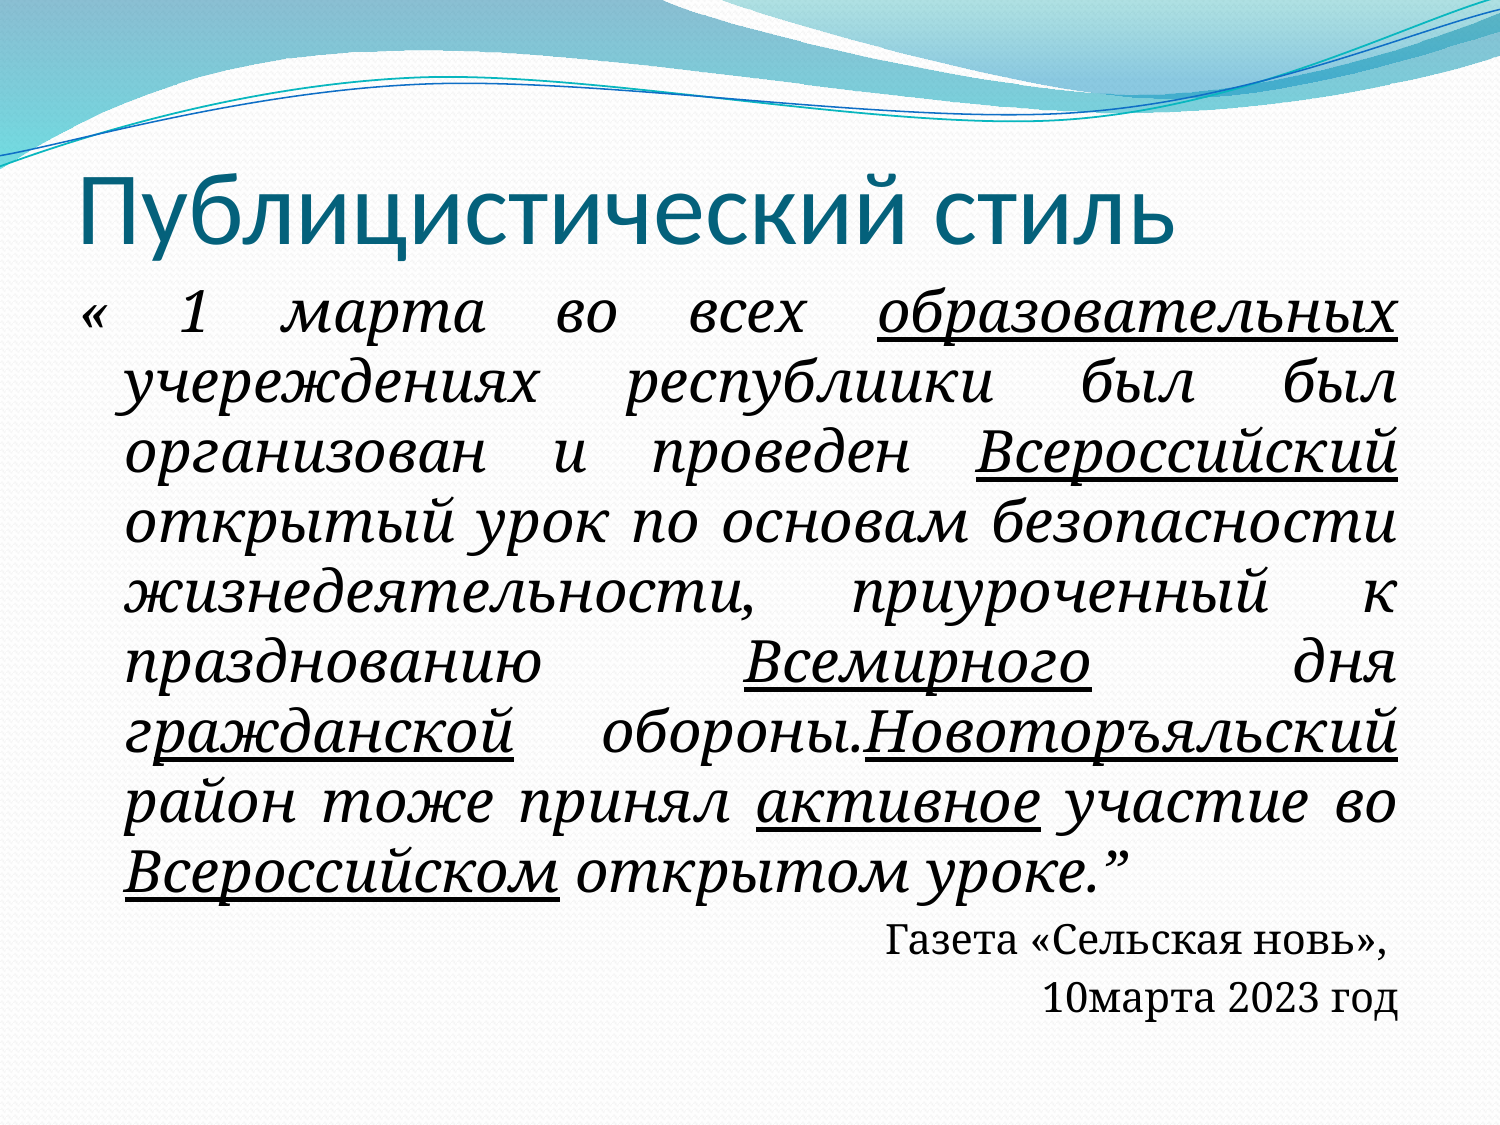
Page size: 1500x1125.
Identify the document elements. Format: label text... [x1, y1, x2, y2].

title Публицистический стиль [76, 77, 1428, 266]
list « 1 марта во всех образовательных учереждениях республиики был был организован и проведен Всероссийский открытый урок по основам безопасности жизнедеятельности, приуроченный к празднованию Всемирного дня гражданской обороны.Новоторъяльский район тоже принял активное участие во Всероссийском открытом уроке.” Газета «Сельская новь», 10марта 2023 год [64, 266, 1414, 1095]
